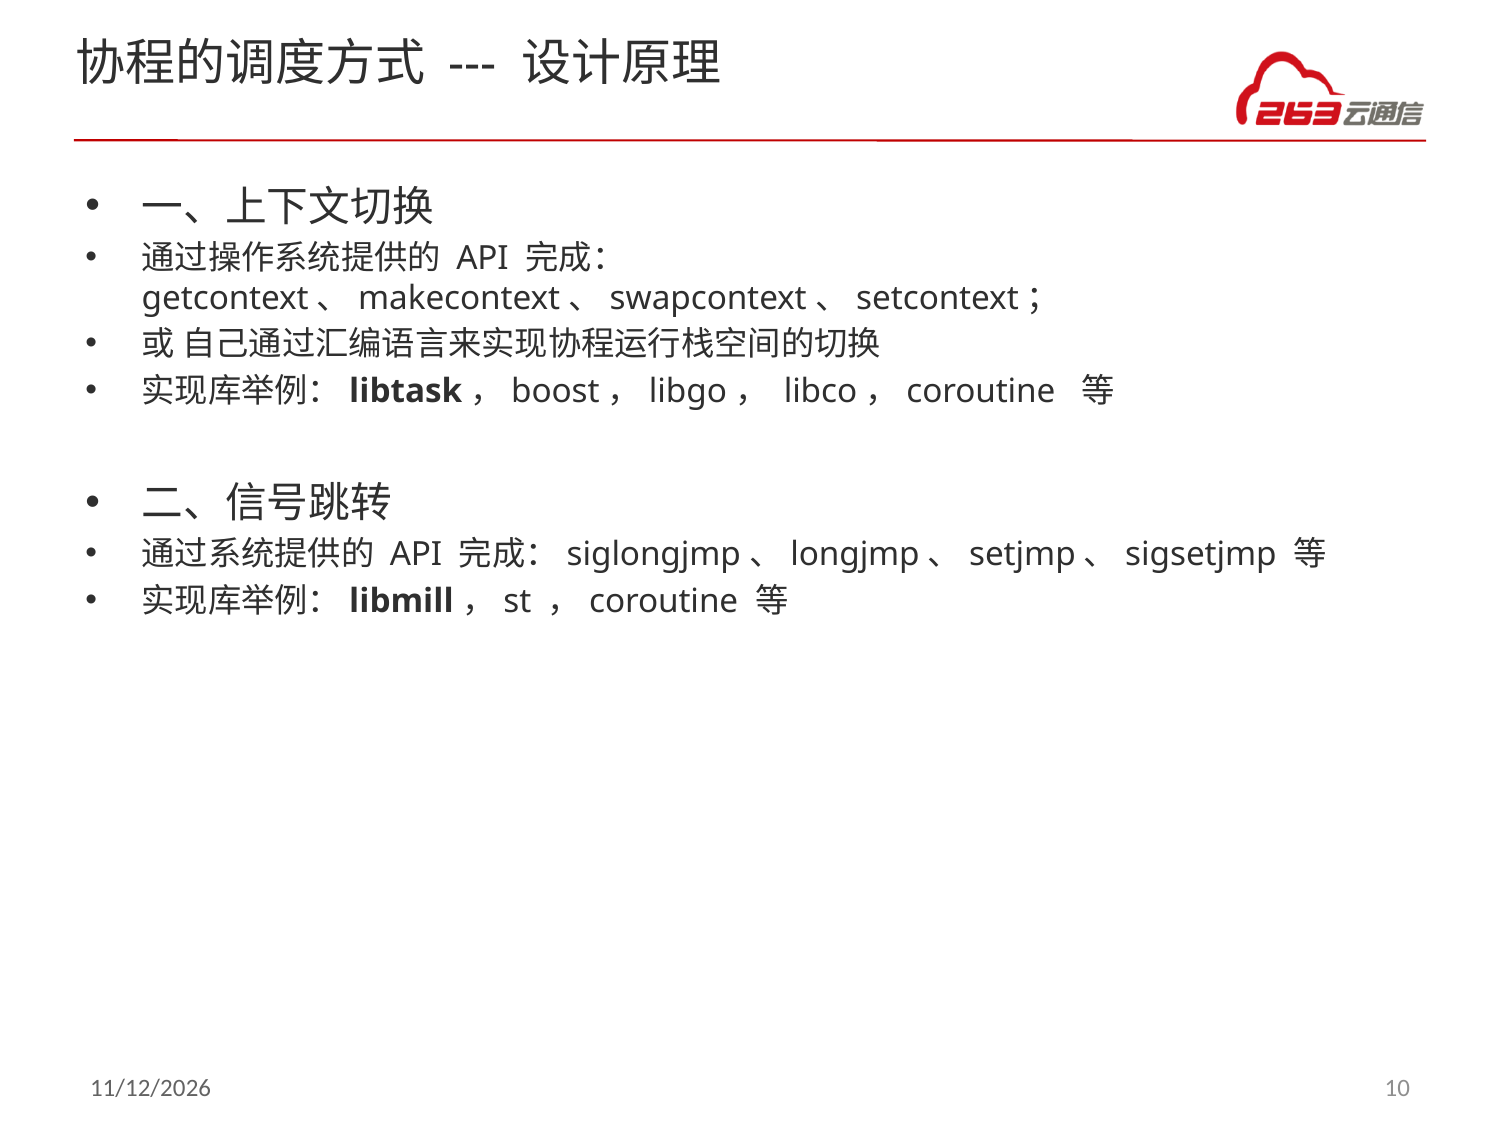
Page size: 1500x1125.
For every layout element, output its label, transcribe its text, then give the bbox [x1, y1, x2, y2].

picture [1230, 37, 1430, 141]
list 一、上下文切换 通过操作系统提供的 API 完成：getcontext、makecontext、swapcontext、setcontext； 或 自己通过汇编语言来实现协程运行栈空间的切换 实现库举例：libtask，boost，libgo， libco，coroutine 等 二、信号跳转 通过系统提供的 API 完成：siglongjmp、longjmp、setjmp、sigsetjmp 等 实现库举例：libmill，st ，coroutine 等 [70, 171, 1421, 1016]
title 协程的调度方式 --- 设计原理 [75, 30, 1235, 136]
